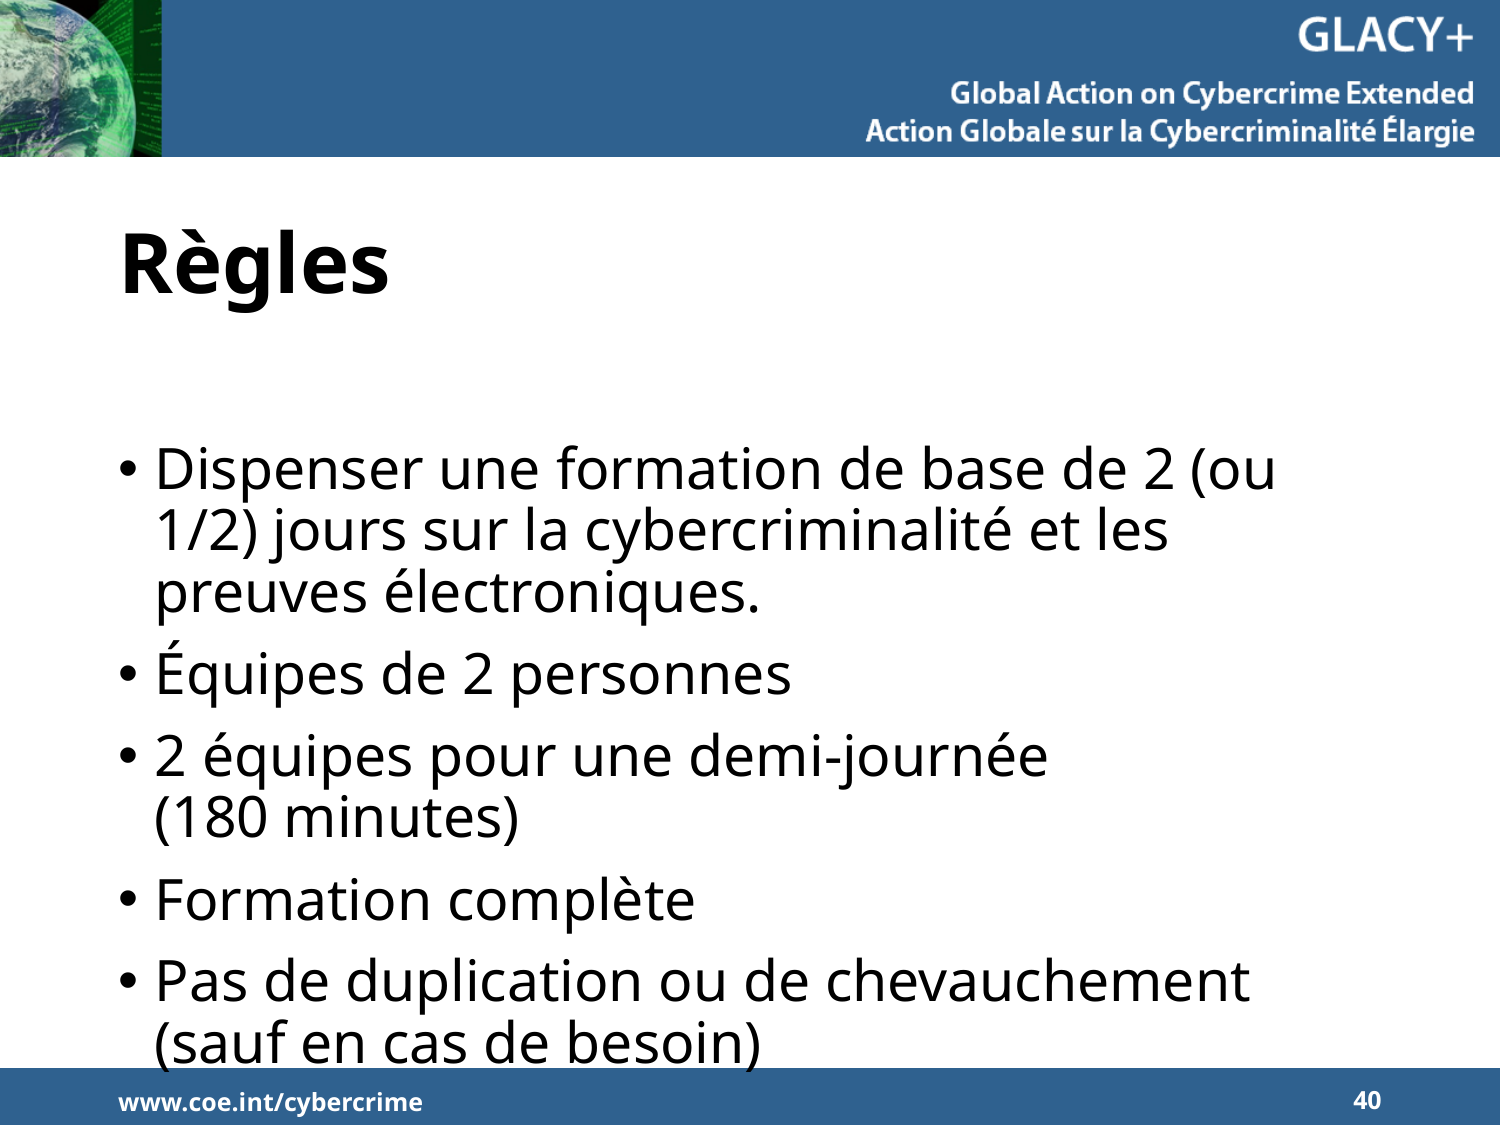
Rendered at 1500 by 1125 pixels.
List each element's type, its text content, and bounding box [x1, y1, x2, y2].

slide_number www.coe.int/cybercrime [103, 1071, 491, 1125]
picture [0, 0, 1500, 157]
list Dispenser une formation de base de 2 (ou 1/2) jours sur la cybercriminalité et les preuves électroniques. Équipes de 2 personnes 2 équipes pour une demi-journée (180 minutes) Formation complète Pas de duplication ou de chevauchement (sauf en cas de besoin) [103, 432, 1397, 1086]
slide_number 40 [1059, 1071, 1397, 1125]
title Règles [103, 171, 1397, 363]
